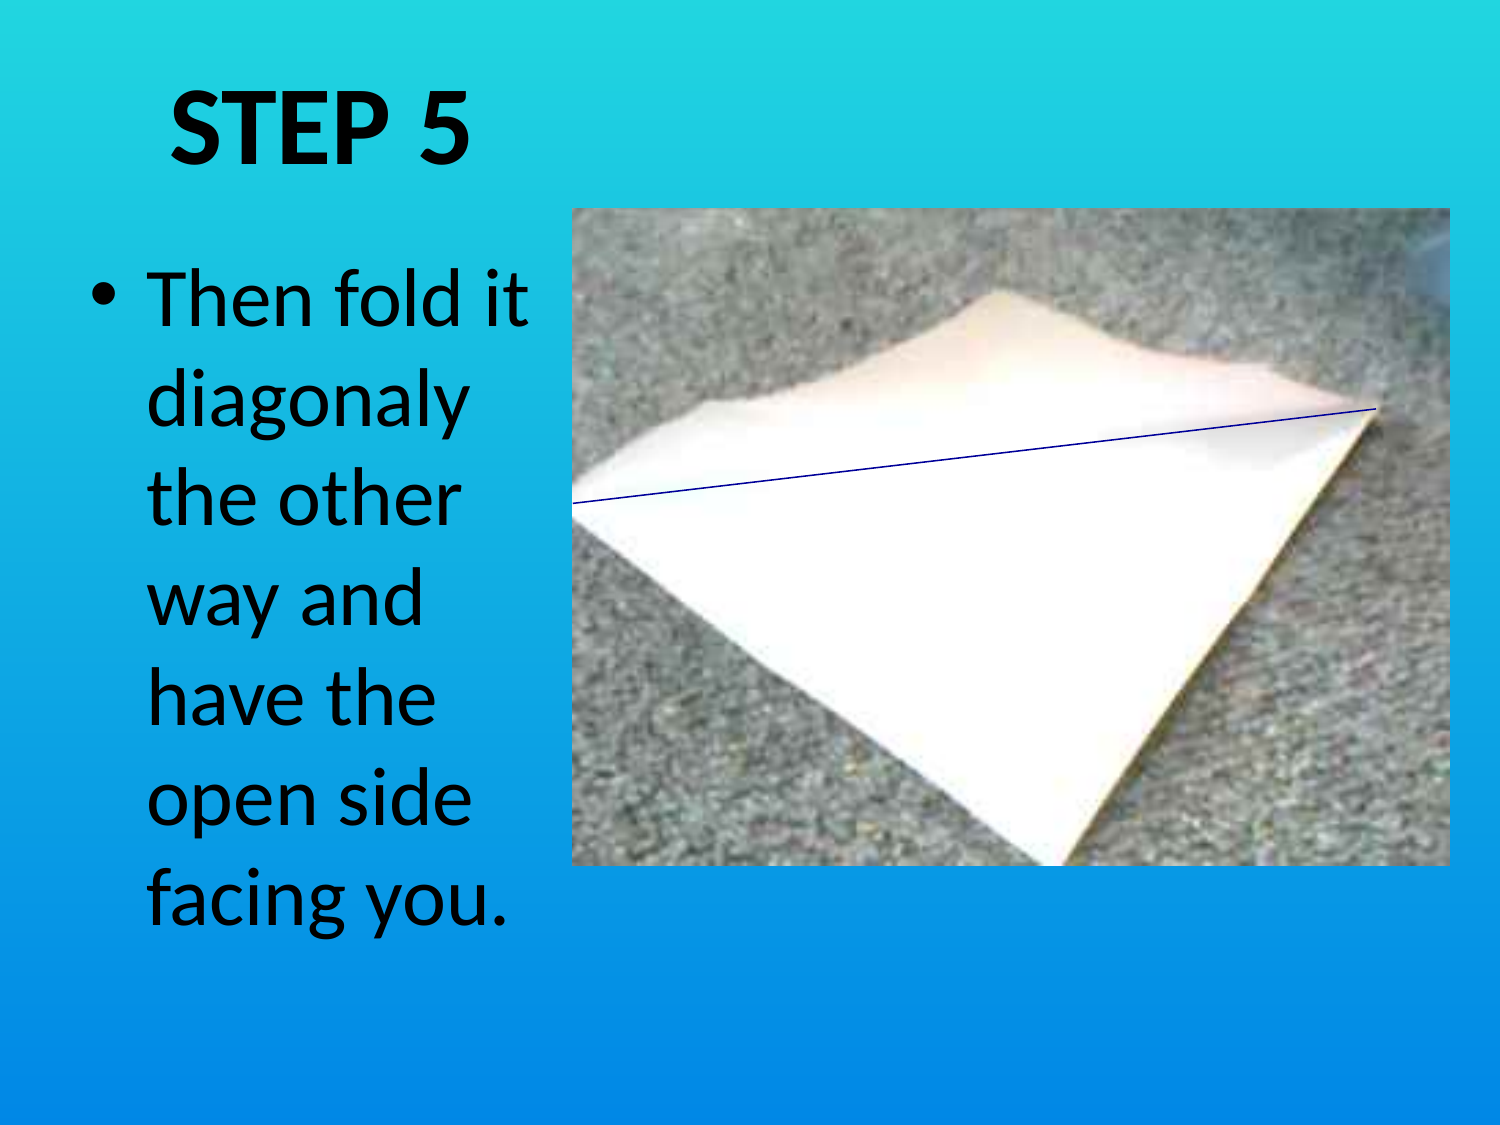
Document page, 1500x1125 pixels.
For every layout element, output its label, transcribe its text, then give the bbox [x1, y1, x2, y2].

text_box Then fold it diagonaly the other way and have the open side facing you. [74, 235, 569, 1005]
picture [572, 207, 1500, 865]
text_box STEP 5 [74, 44, 569, 235]
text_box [572, 408, 1377, 504]
